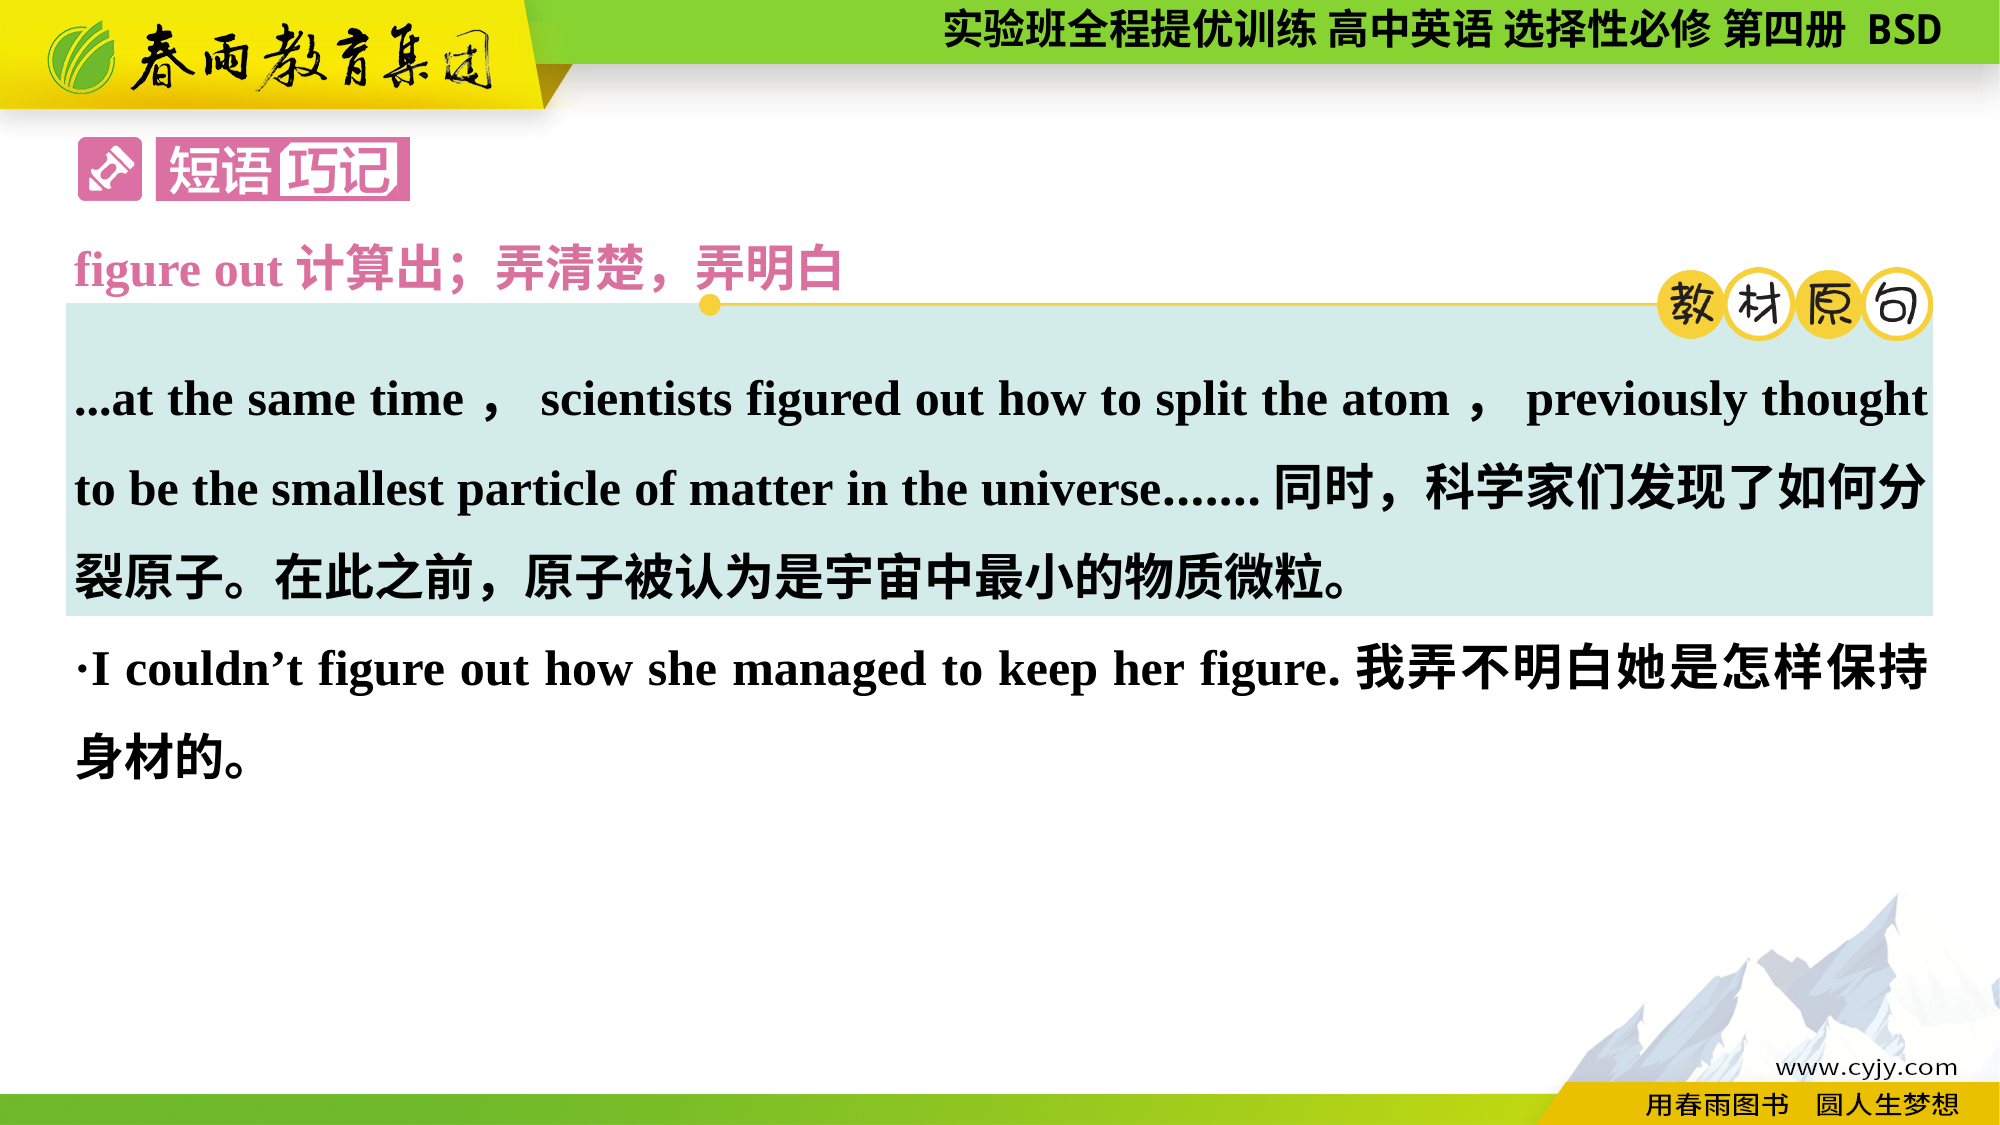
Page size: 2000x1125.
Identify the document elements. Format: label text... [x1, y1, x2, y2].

list figure out计算出；弄清楚，弄明白 ...at the same time，scientists figured out how to split the atom，previously thought to be the smallest particle of matter in the universe.……同时，科学家们发现了如何分裂原子。在此之前，原子被认为是宇宙中最小的物质微粒。 ·I couldn’t figure out how she managed to keep her figure.我弄不明白她是怎样保持身材的。 [59, 198, 1944, 788]
picture [0, 0, 2000, 1125]
